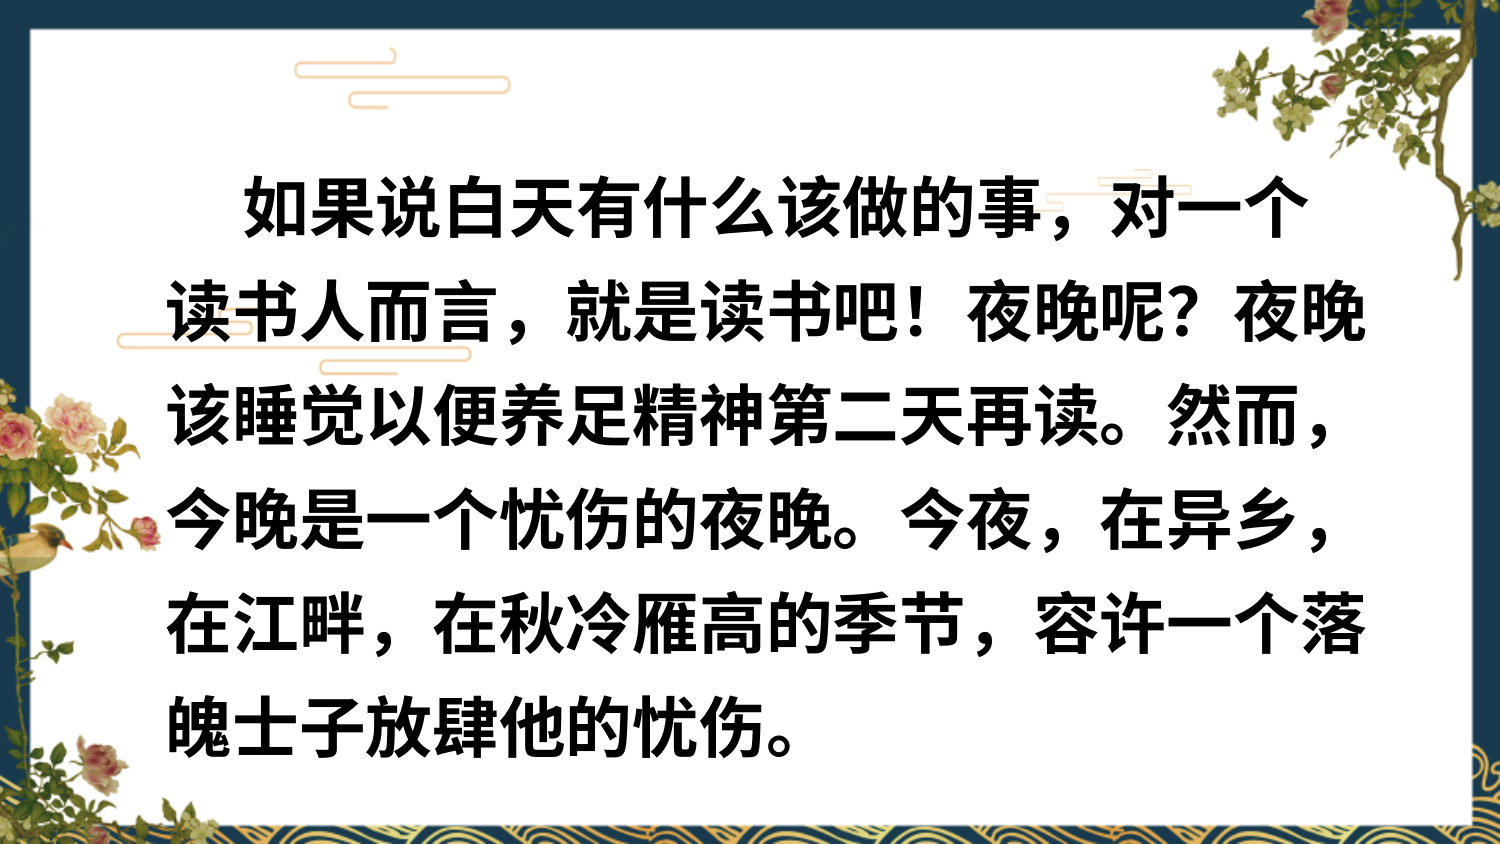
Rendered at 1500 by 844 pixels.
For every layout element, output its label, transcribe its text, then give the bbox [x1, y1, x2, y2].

picture [0, 0, 1500, 844]
text_box 如果说白天有什么该做的事，对一个读书人而言，就是读书吧！夜晚呢？夜晚该睡觉以便养足精神第二天再读。然而，今晚是一个忧伤的夜晚。今夜，在异乡，在江畔，在秋冷雁高的季节，容许一个落魄士子放肆他的忧伤。 [150, 134, 1391, 773]
